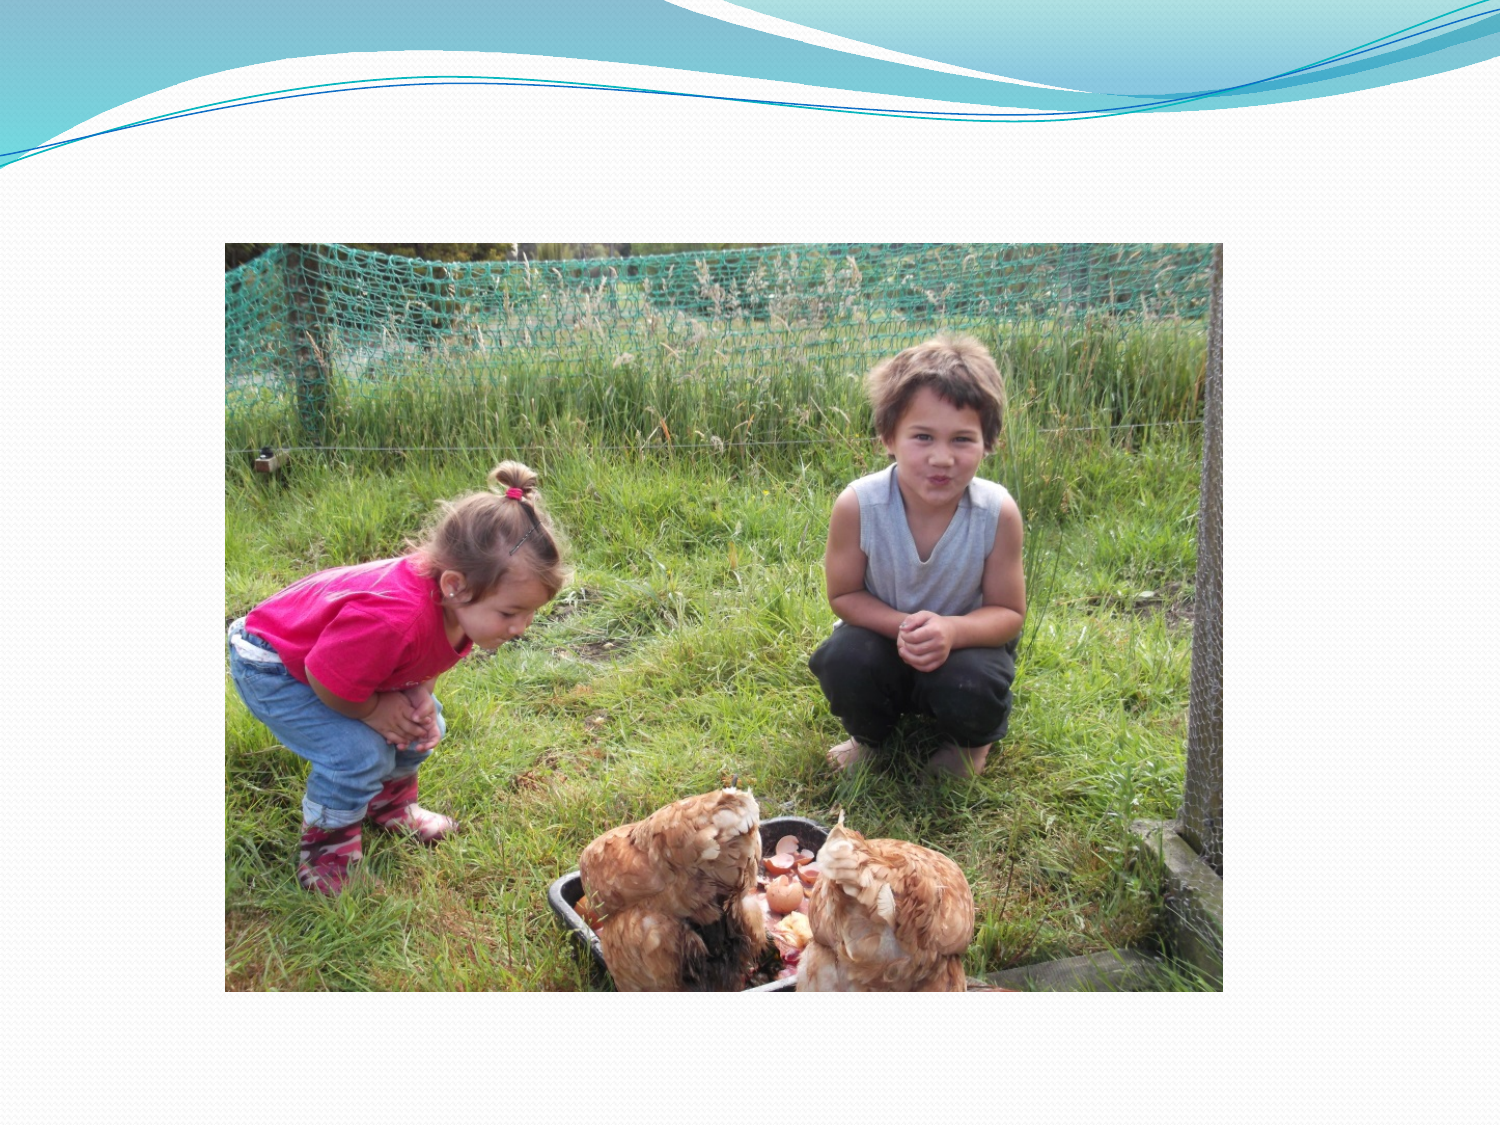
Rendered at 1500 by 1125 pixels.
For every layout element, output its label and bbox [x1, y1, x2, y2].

picture [224, 243, 1223, 992]
